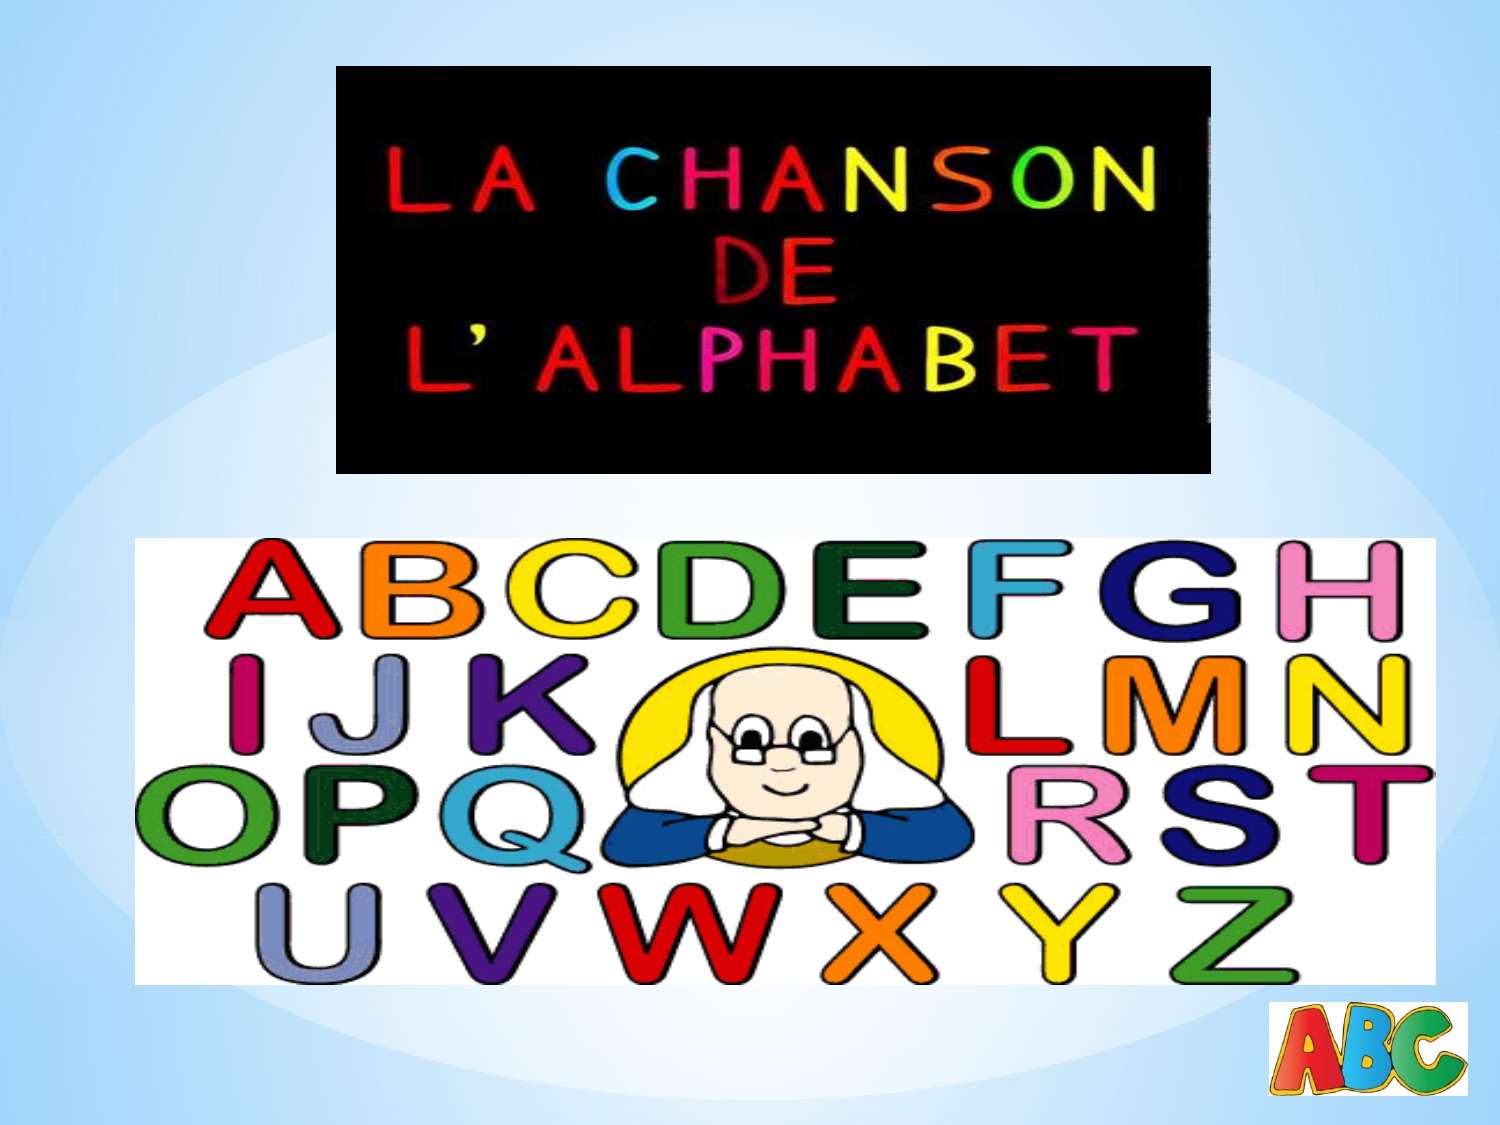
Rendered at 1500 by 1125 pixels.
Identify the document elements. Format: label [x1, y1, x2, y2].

picture [135, 538, 1436, 985]
picture [1269, 1001, 1469, 1096]
picture [336, 66, 1211, 475]
